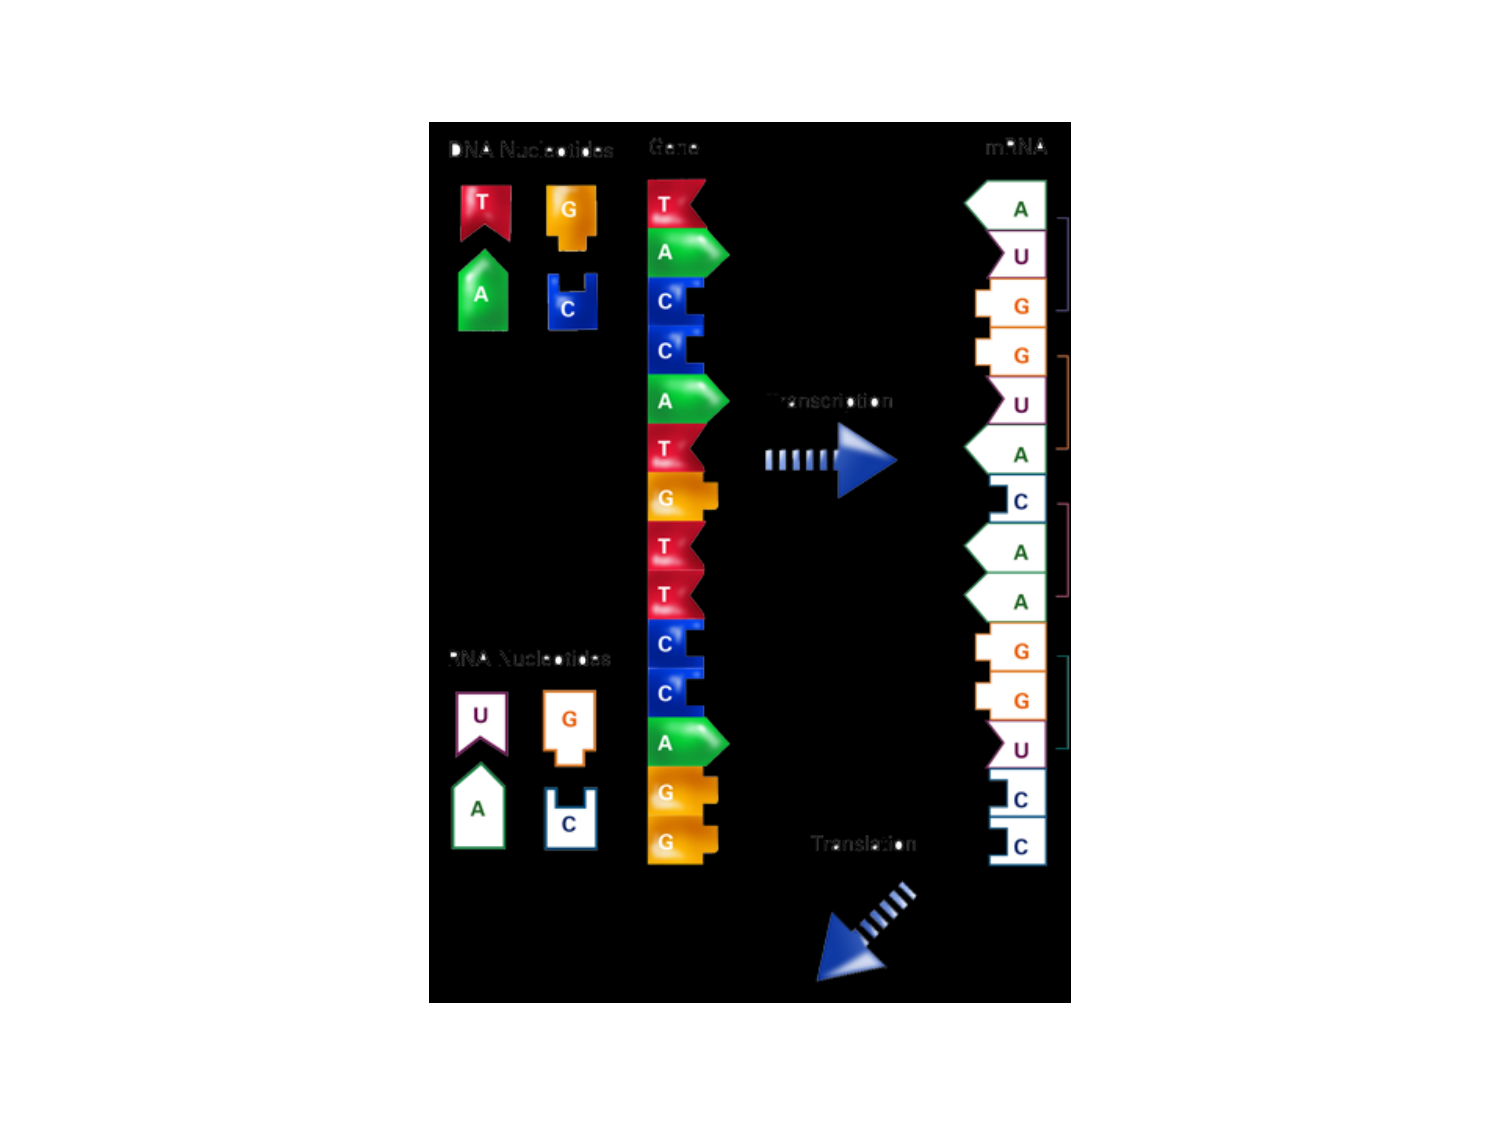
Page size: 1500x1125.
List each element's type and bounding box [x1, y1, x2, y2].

picture [429, 122, 1071, 1003]
